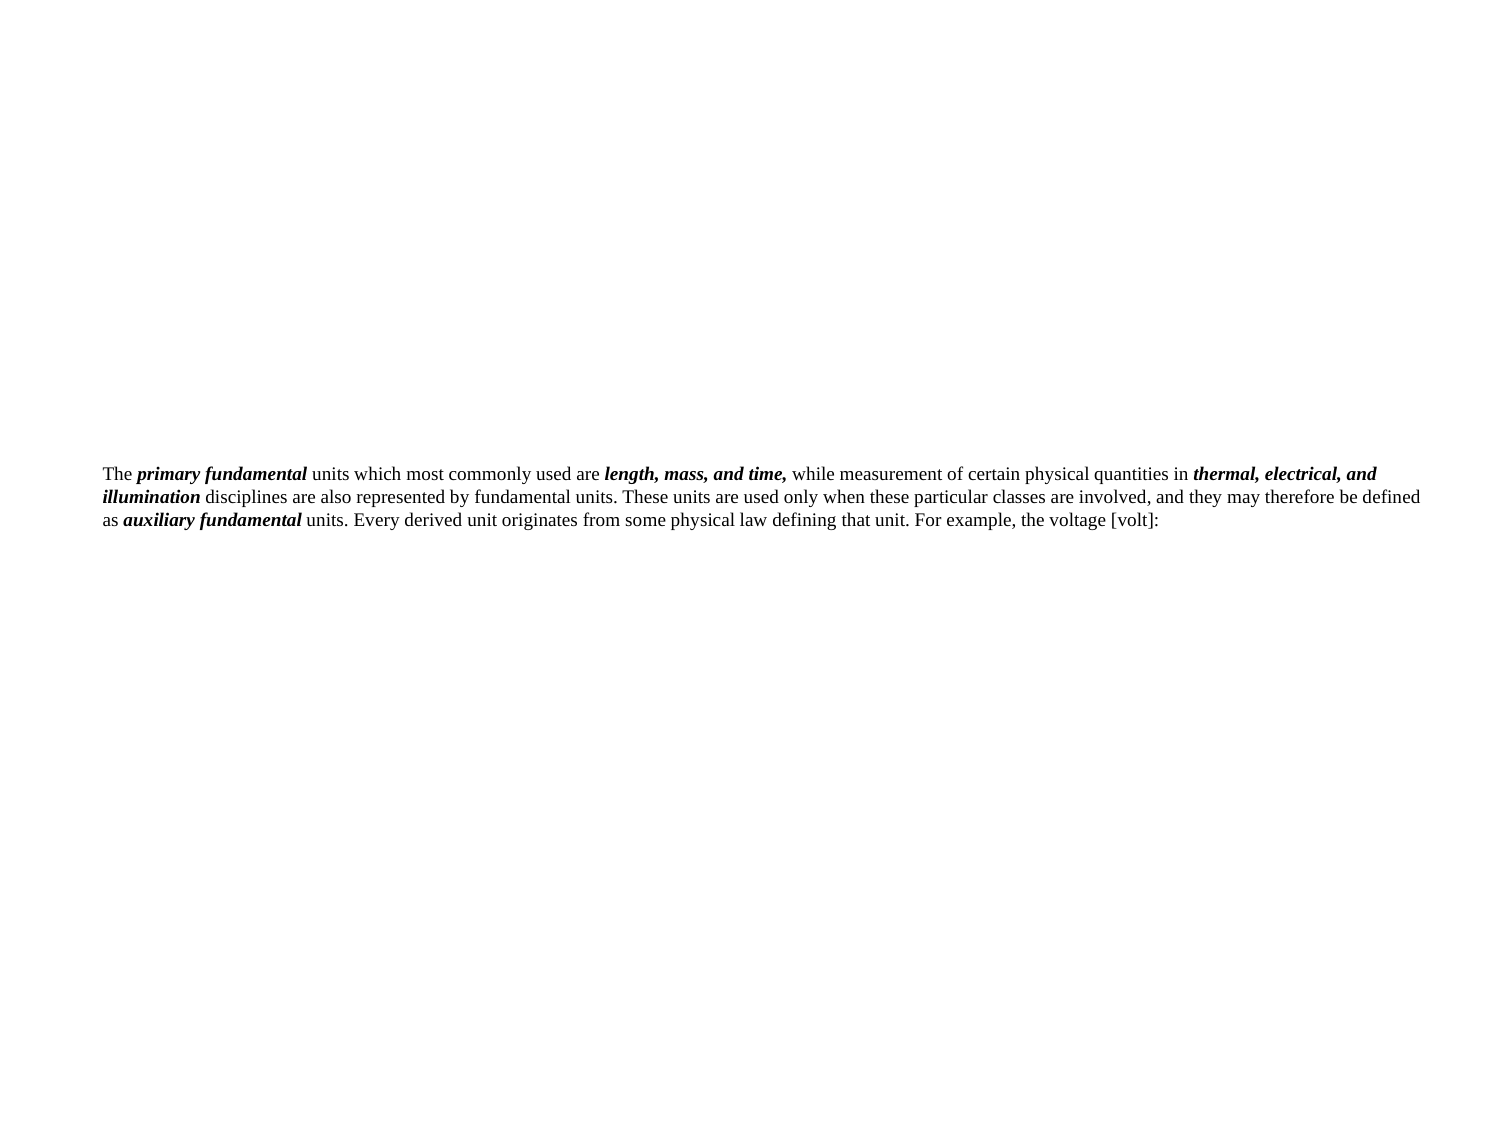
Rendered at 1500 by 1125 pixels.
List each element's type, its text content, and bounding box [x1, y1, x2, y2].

title The primary fundamental units which most commonly used are length, mass, and time, while measurement of certain physical quantities in thermal, electrical, and illumination disciplines are also represented by fundamental units. These units are used only when these particular classes are involved, and they may therefore be defined as auxiliary fundamental units. Every derived unit originates from some physical law defining that unit. For example, the voltage [volt]: [87, 450, 1438, 638]
